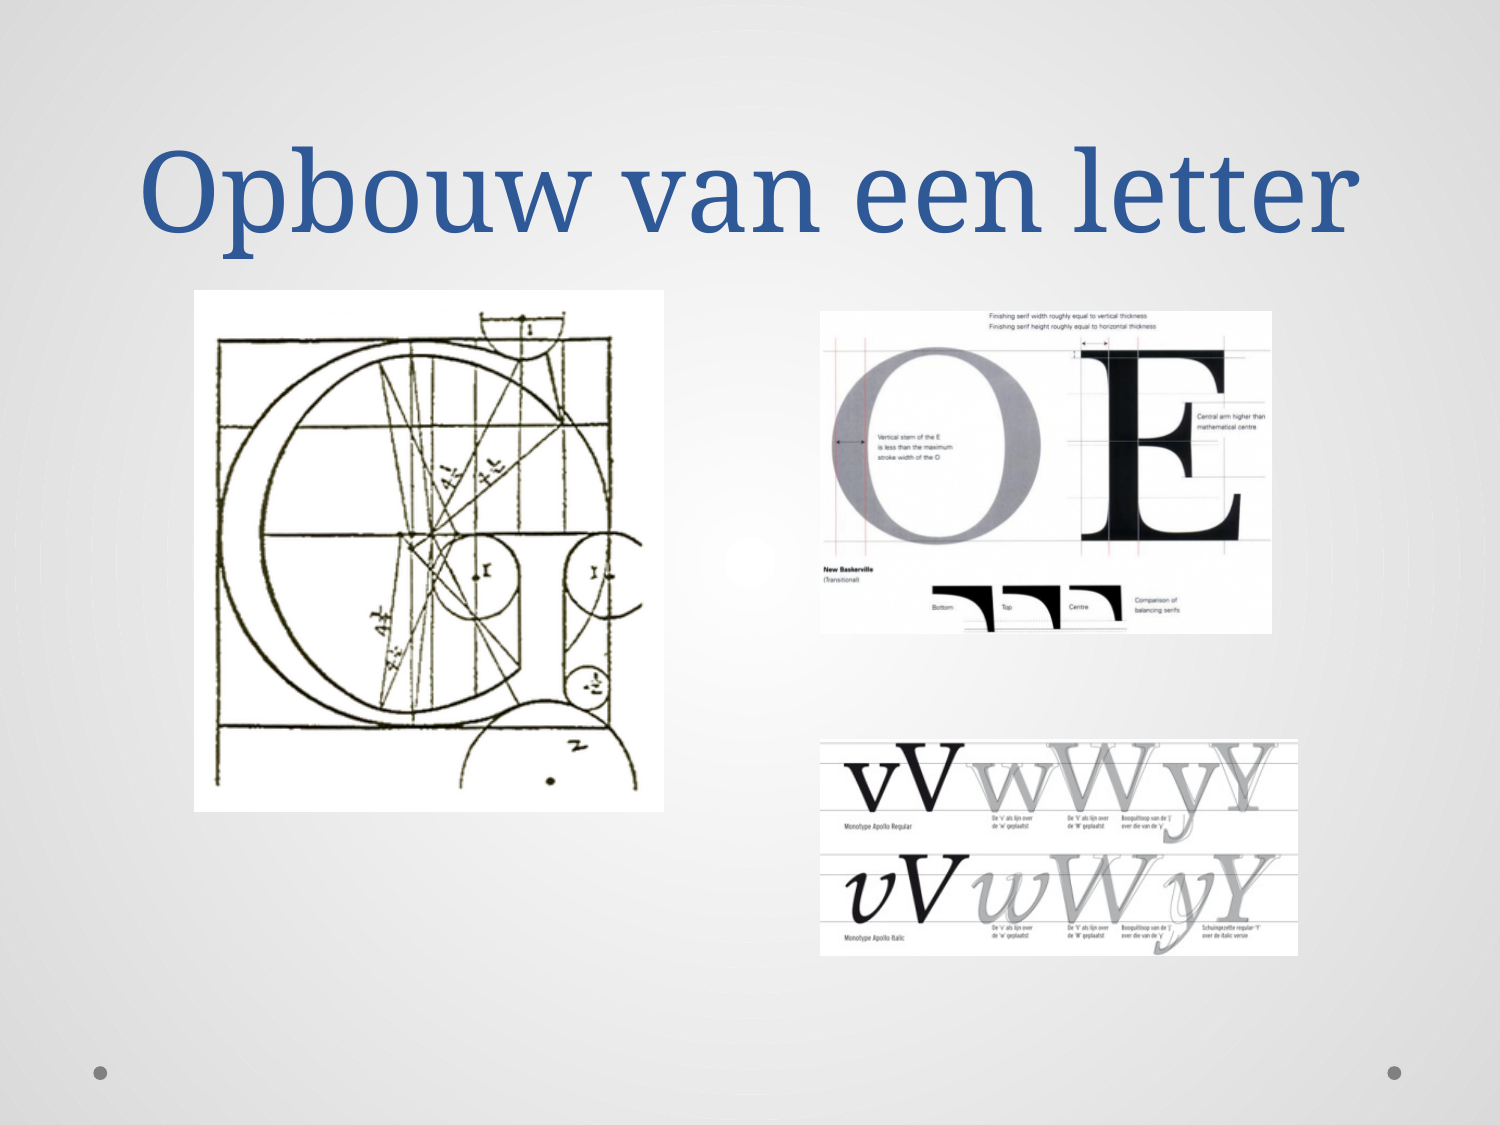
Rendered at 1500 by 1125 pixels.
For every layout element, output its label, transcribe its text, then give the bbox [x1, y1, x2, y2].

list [194, 290, 664, 812]
title Opbouw van een letter [75, 0, 1425, 263]
picture [820, 739, 1299, 956]
picture [820, 311, 1272, 634]
